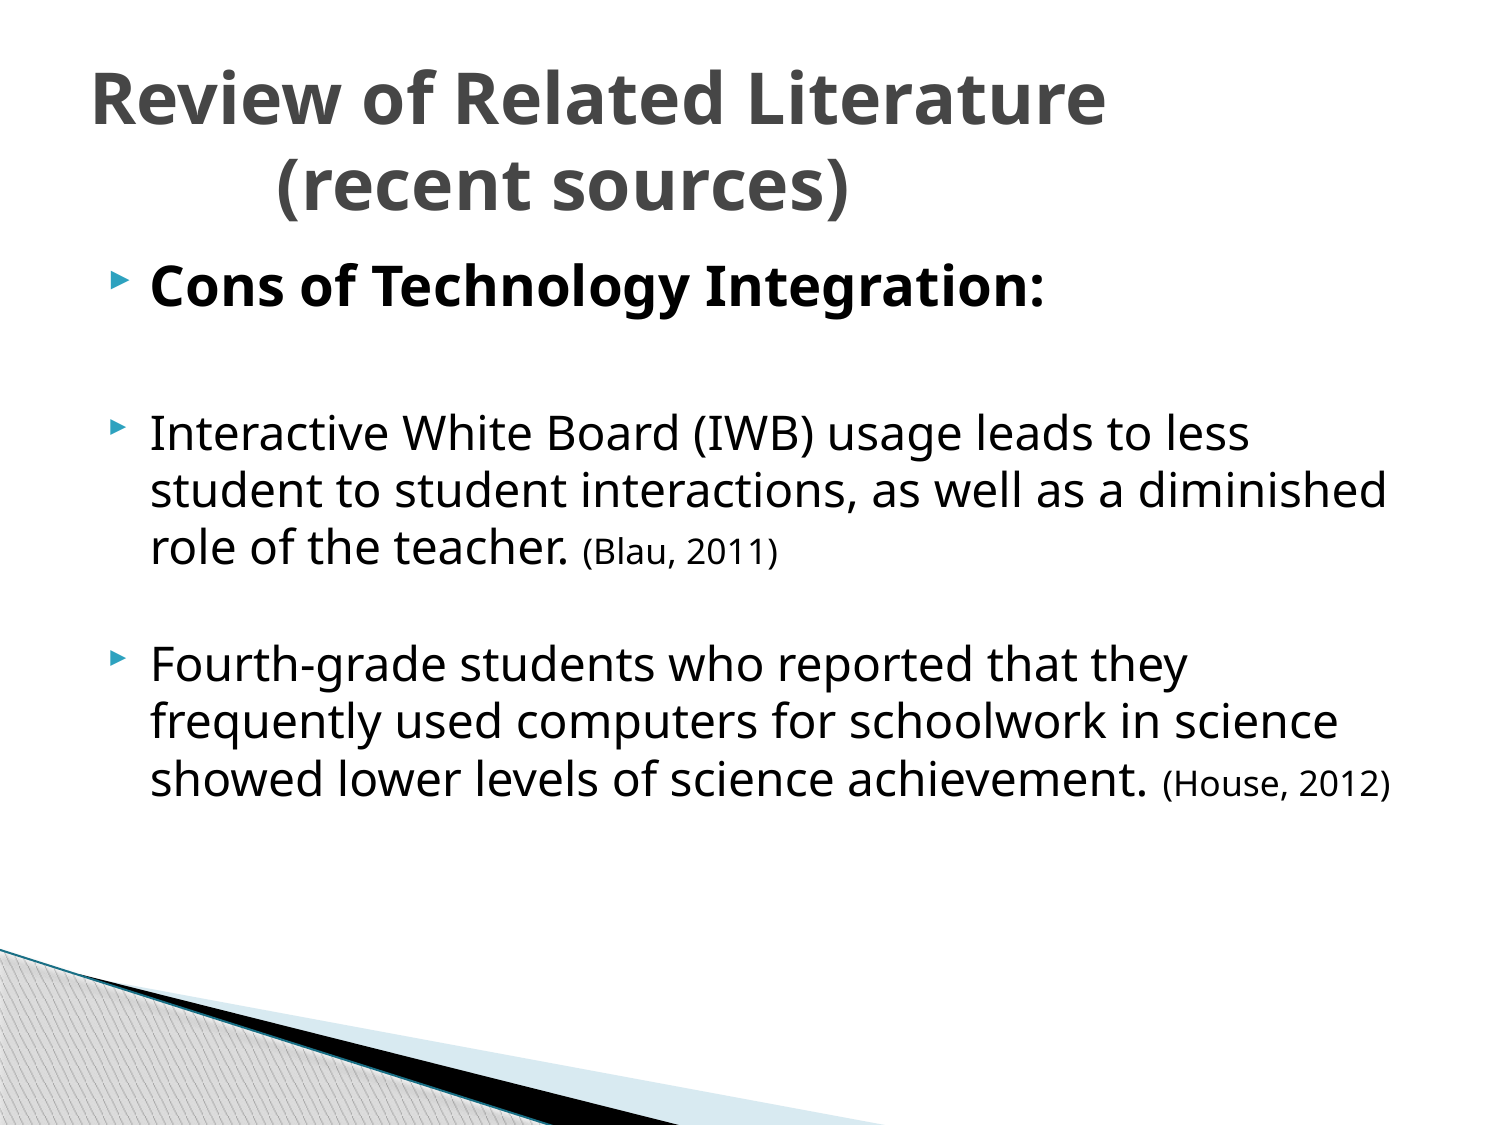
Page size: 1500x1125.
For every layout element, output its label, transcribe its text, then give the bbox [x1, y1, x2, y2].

list Cons of Technology Integration: Interactive White Board (IWB) usage leads to less student to student interactions, as well as a diminished role of the teacher. (Blau, 2011) Fourth-grade students who reported that they frequently used computers for schoolwork in science showed lower levels of science achievement. (House, 2012) [75, 243, 1425, 986]
title Review of Related Literature (recent sources) [75, 45, 1425, 233]
